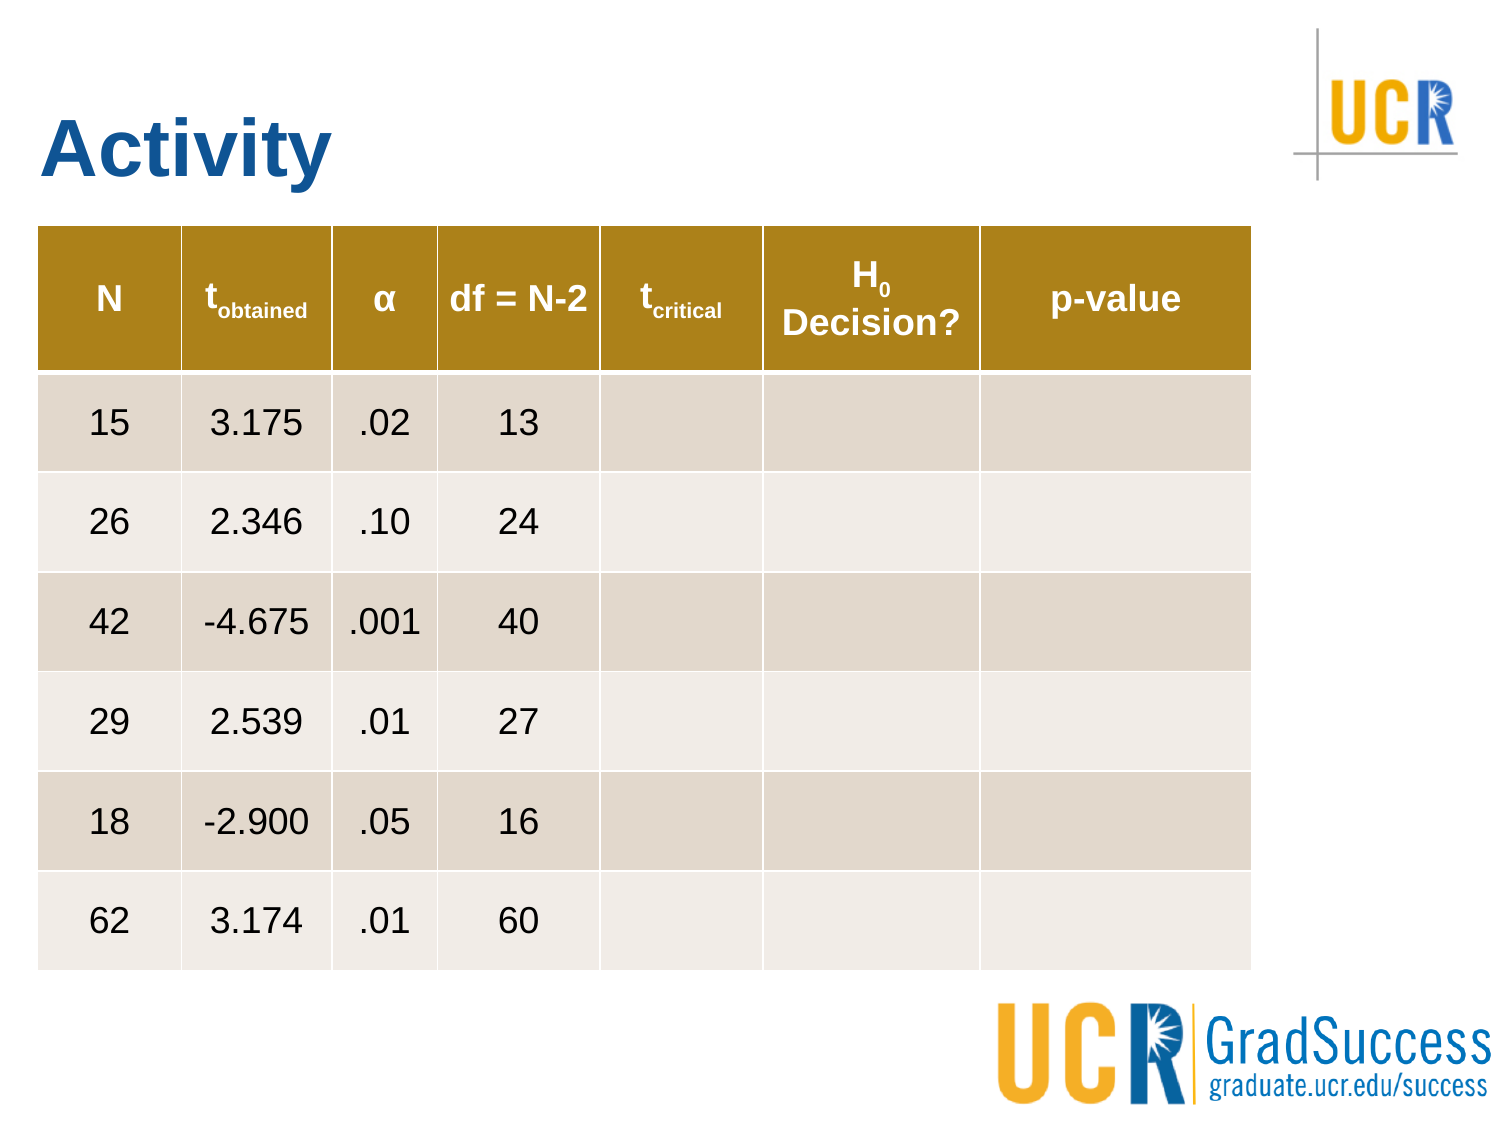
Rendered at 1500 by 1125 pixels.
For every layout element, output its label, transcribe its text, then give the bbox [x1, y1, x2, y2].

table_cell 42 [38, 573, 181, 671]
table_cell [601, 473, 762, 571]
table_cell [764, 375, 979, 471]
table_cell 2.346 [182, 473, 331, 571]
table_cell -4.675 [182, 573, 331, 671]
table_header tcritical [601, 226, 762, 370]
table_header H0 Decision? [764, 226, 979, 370]
table_cell 16 [438, 772, 599, 870]
table_cell .01 [333, 872, 437, 970]
table_cell [764, 772, 979, 870]
table_cell 2.539 [182, 672, 331, 770]
table_cell .001 [333, 573, 437, 671]
table_cell [601, 672, 762, 770]
table_cell .05 [333, 772, 437, 870]
table_cell 29 [38, 672, 181, 770]
table_cell [981, 375, 1251, 471]
title Activity [24, 37, 1288, 200]
table_cell 13 [438, 375, 599, 471]
table_cell 3.174 [182, 872, 331, 970]
table_cell [601, 375, 762, 471]
picture [1282, 0, 1500, 196]
table_cell [601, 772, 762, 870]
table_header p-value [981, 226, 1251, 370]
table_cell -2.900 [182, 772, 331, 870]
table_cell 40 [438, 573, 599, 671]
table_cell 18 [38, 772, 181, 870]
table_cell .01 [333, 672, 437, 770]
table_cell 27 [438, 672, 599, 770]
table_cell 60 [438, 872, 599, 970]
table_cell 15 [38, 375, 181, 471]
table_cell [764, 573, 979, 671]
table_cell [601, 872, 762, 970]
table_cell 24 [438, 473, 599, 571]
table_cell [981, 672, 1251, 770]
table_cell [981, 772, 1251, 870]
table_header df = N-2 [438, 226, 599, 370]
table_cell [981, 473, 1251, 571]
table_cell [601, 573, 762, 671]
table_cell 26 [38, 473, 181, 571]
table_cell .02 [333, 375, 437, 471]
table_cell 62 [38, 872, 181, 970]
table_cell [764, 872, 979, 970]
table_cell [764, 672, 979, 770]
table_header α [333, 226, 437, 370]
table_cell [981, 872, 1251, 970]
table_header N [38, 226, 181, 370]
table_cell .10 [333, 473, 437, 571]
table_cell [764, 473, 979, 571]
table_cell [981, 573, 1251, 671]
table_header tobtained [182, 226, 331, 370]
table_cell 3.175 [182, 375, 331, 471]
